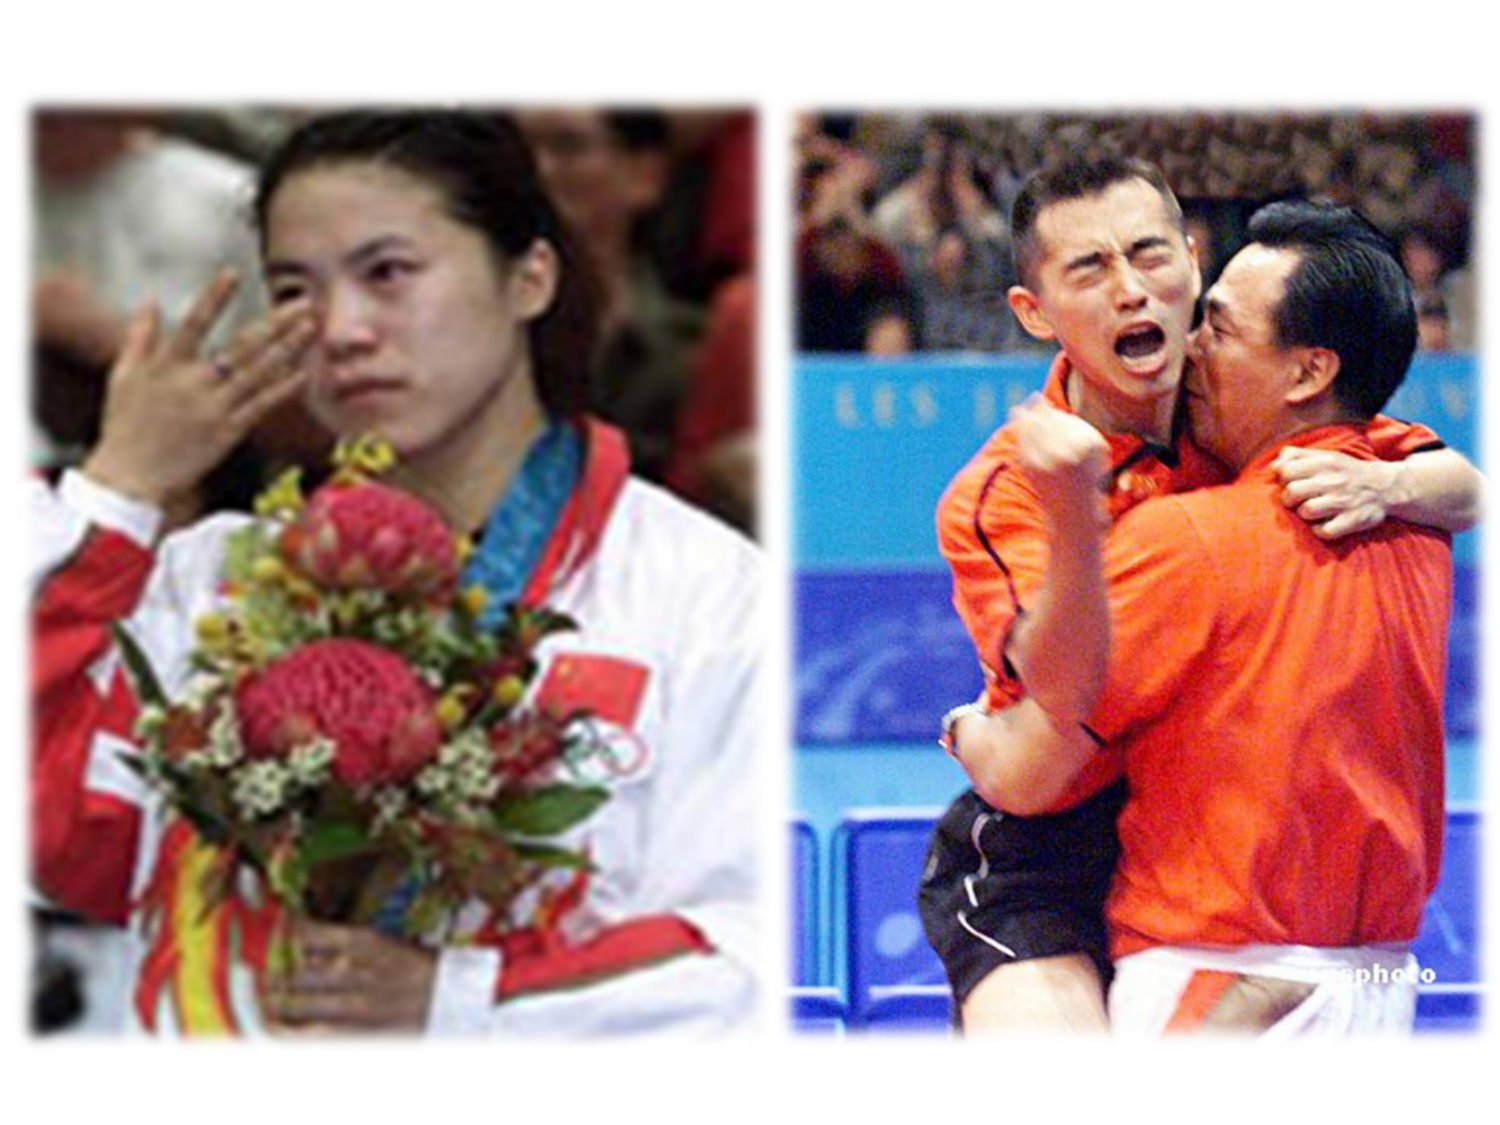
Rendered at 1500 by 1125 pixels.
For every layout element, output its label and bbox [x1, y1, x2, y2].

picture [12, 88, 1498, 1055]
